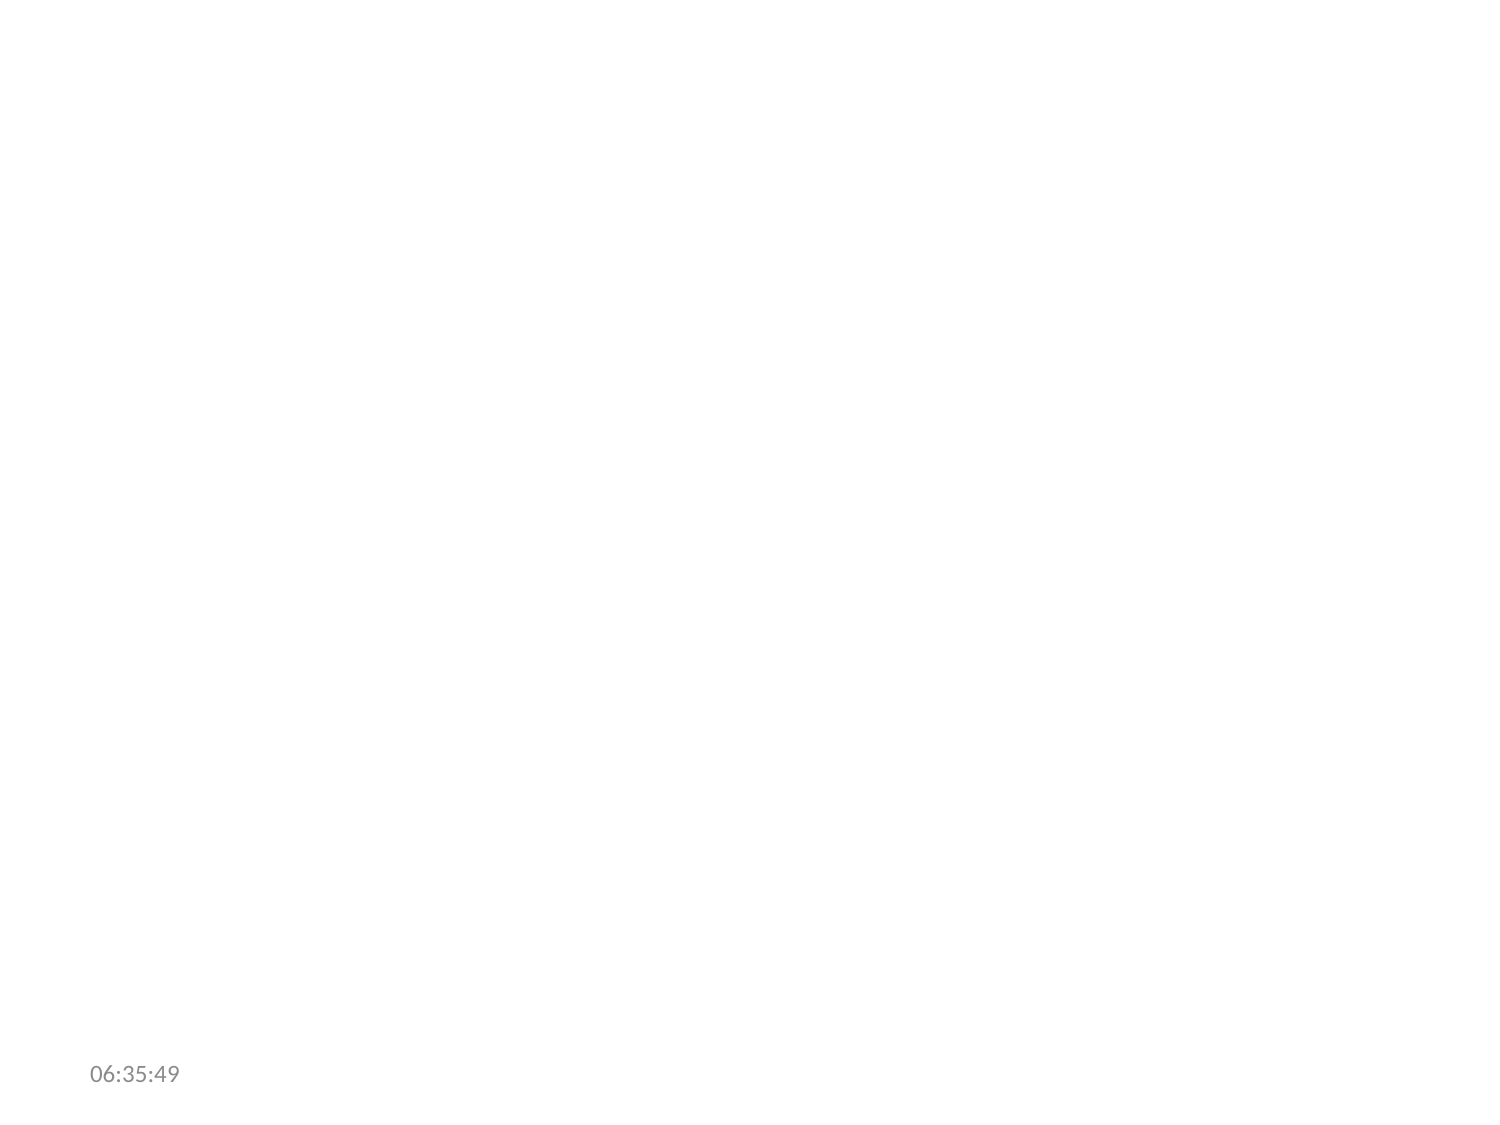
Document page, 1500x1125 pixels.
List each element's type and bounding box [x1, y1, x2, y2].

slide_number [75, 1042, 425, 1103]
